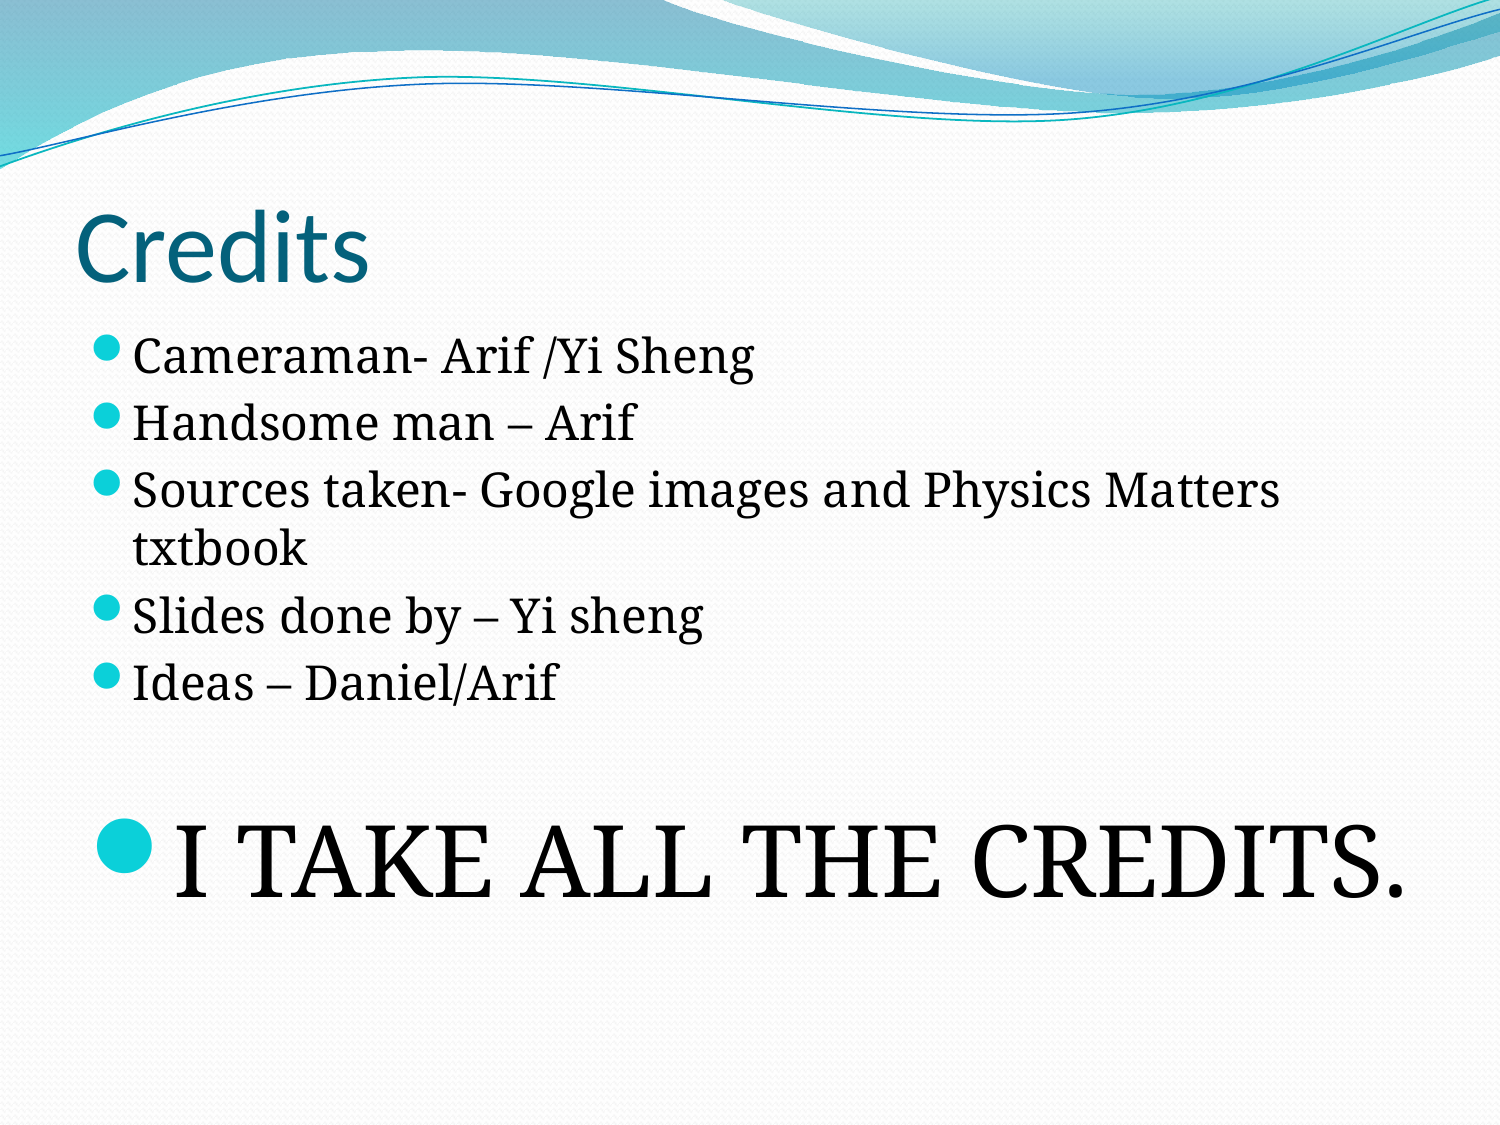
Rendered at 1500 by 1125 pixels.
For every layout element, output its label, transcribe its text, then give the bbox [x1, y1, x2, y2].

title Credits [75, 115, 1425, 303]
list Cameraman- Arif /Yi Sheng Handsome man – Arif Sources taken- Google images and Physics Matters txtbook Slides done by – Yi sheng Ideas – Daniel/Arif I TAKE ALL THE CREDITS. [75, 317, 1425, 1038]
